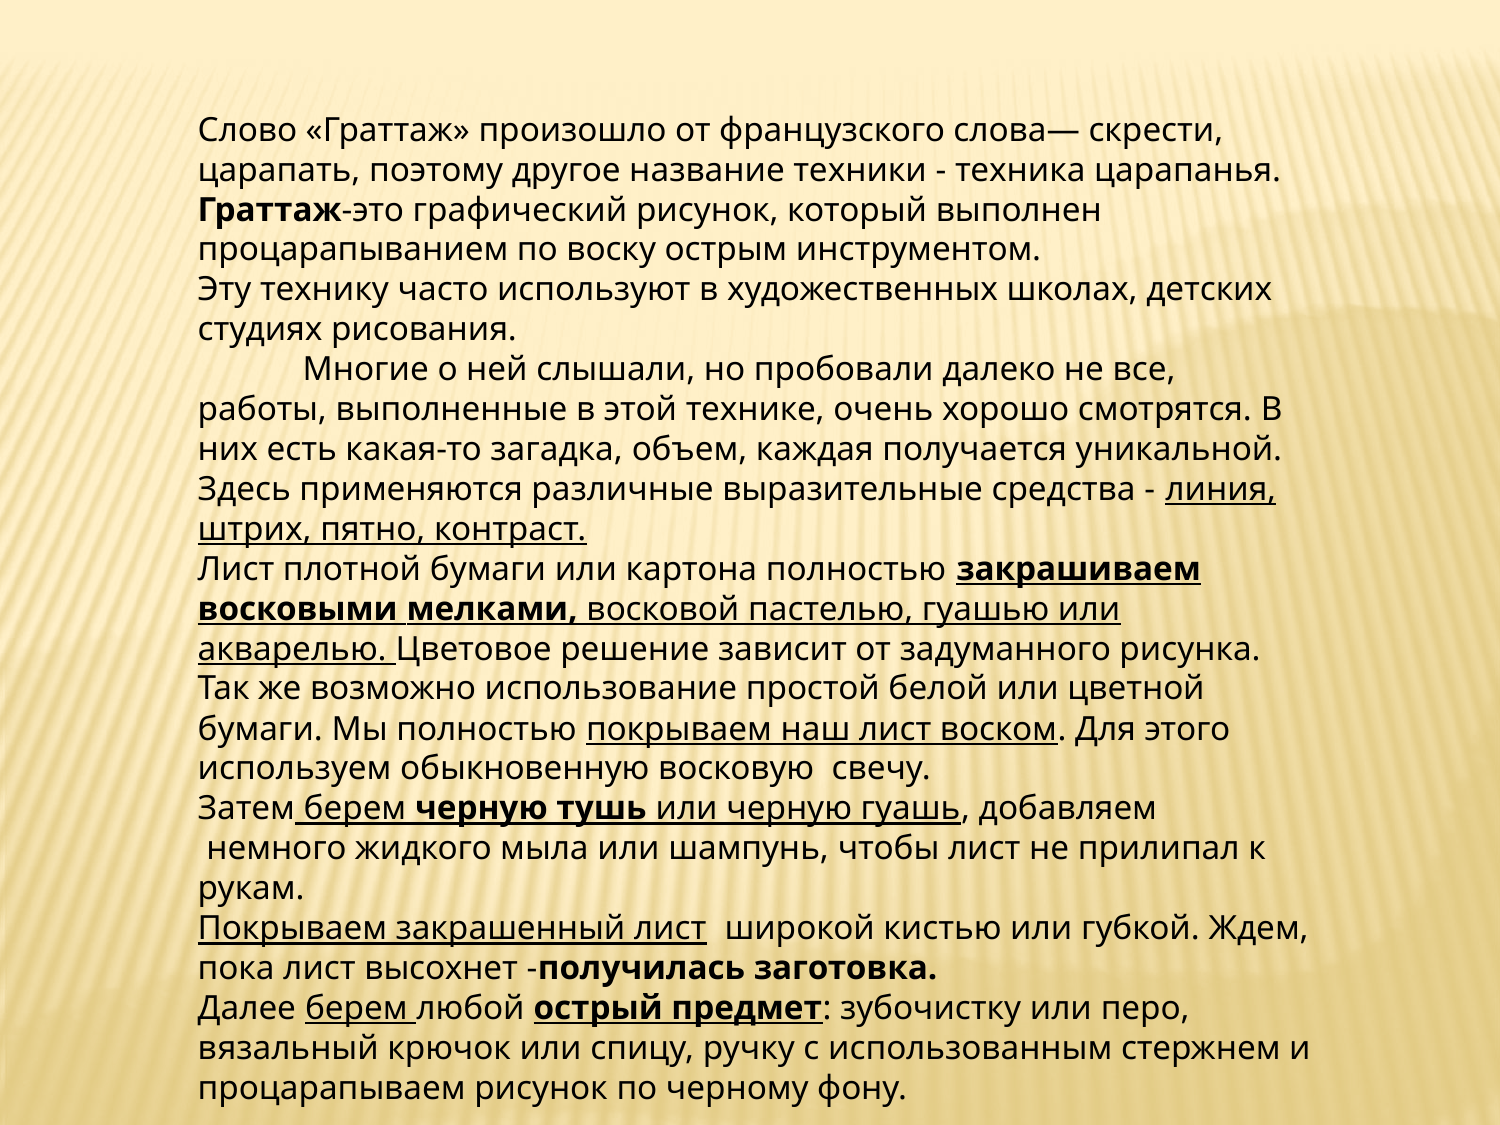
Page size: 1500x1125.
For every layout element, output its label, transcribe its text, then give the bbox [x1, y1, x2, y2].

text_box Слово «Граттаж» произошло от французского слова— скрести, царапать, поэтому другое название техники - техника царапанья. Граттаж-это графический рисунок, который выполнен процарапыванием по воску острым инструментом. Эту технику часто используют в художественных школах, детских студиях рисования. Многие о ней слышали, но пробовали далеко не все, работы, выполненные в этой технике, очень хорошо смотрятся. В них есть какая-то загадка, объем, каждая получается уникальной. Здесь применяются различные выразительные средства - линия, штрих, пятно, контраст. Лист плотной бумаги или картона полностью закрашиваем восковыми мелками, восковой пастелью, гуашью или акварелью. Цветовое решение зависит от задуманного рисунка. Так же возможно использование простой белой или цветной бумаги. Мы полностью покрываем наш лист воском. Для этого используем обыкновенную восковую свечу. Затем берем черную тушь или черную гуашь, добавляем немного жидкого мыла или шампунь, чтобы лист не прилипал к рукам. Покрываем закрашенный лист широкой кистью или губкой. Ждем, пока лист высохнет -получилась заготовка. Далее берем любой острый предмет: зубочистку или перо, вязальный крючок или спицу, ручку с использованным стержнем и процарапываем рисунок по черному фону. [182, 100, 1329, 1114]
